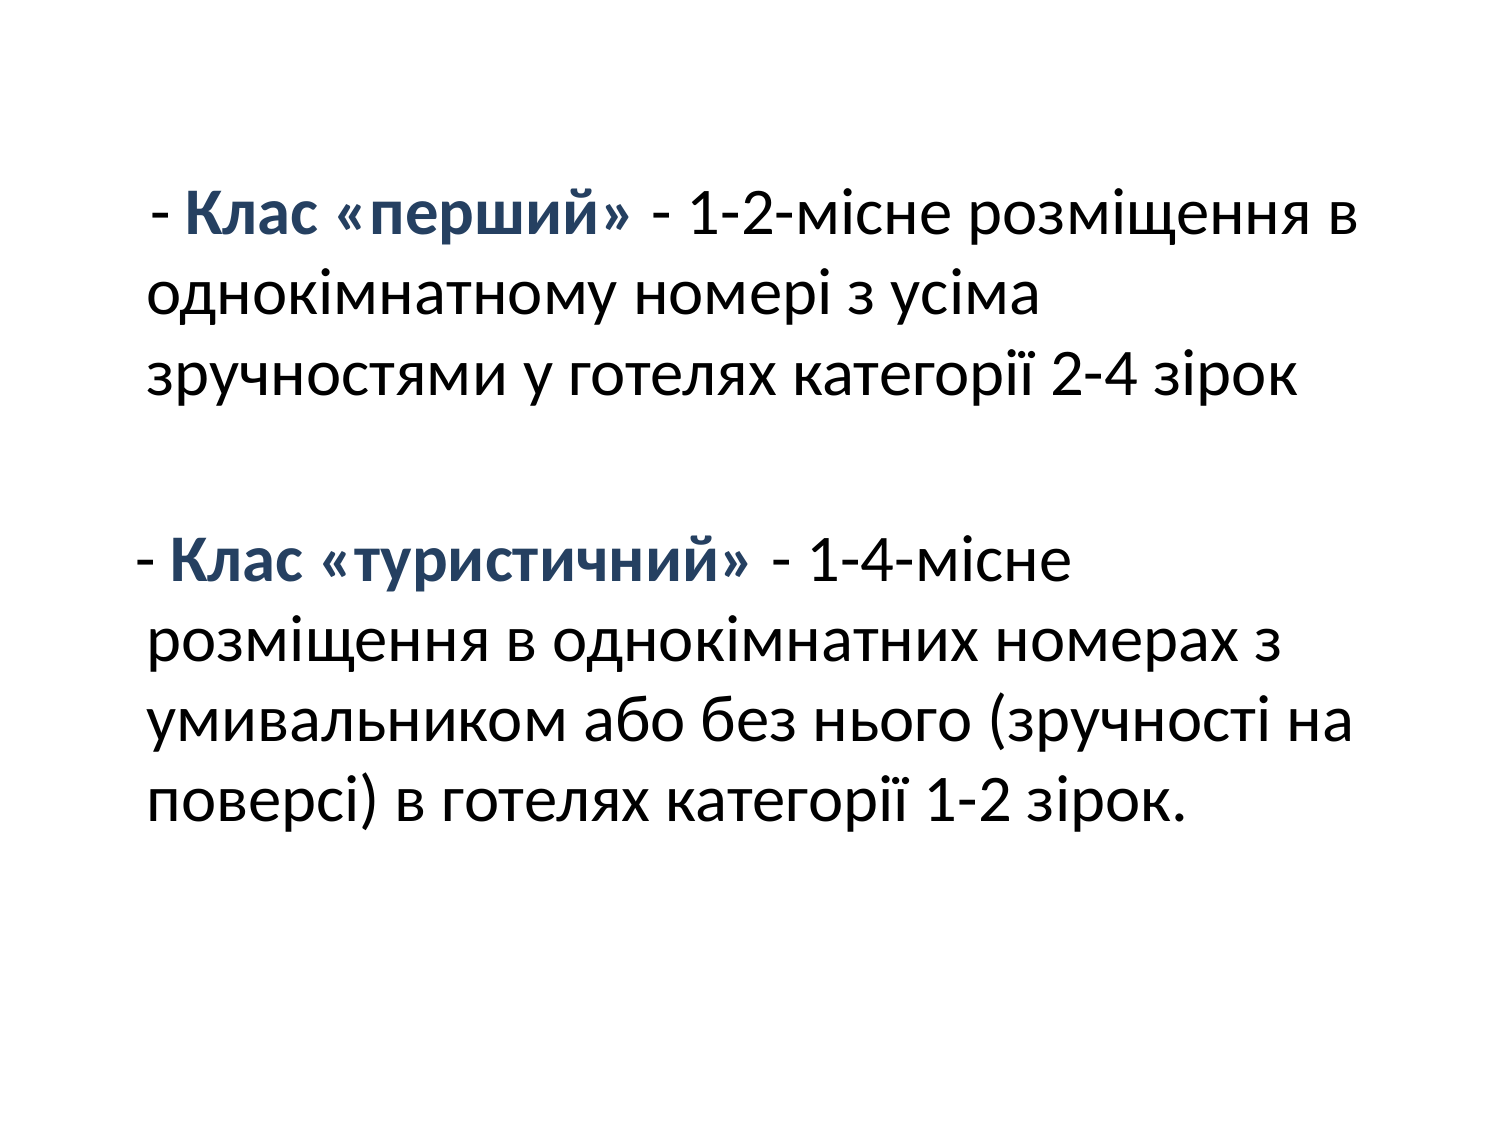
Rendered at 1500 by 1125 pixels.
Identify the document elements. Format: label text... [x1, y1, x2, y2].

list - Клас «перший» - 1-2-місне розміщення в однокімнатному номері з усіма зручностями у готелях категорії 2-4 зірок - Клас «туристичний» - 1-4-місне розміщення в однокімнатних номерах з умивальником або без нього (зручності на поверсі) в готелях категорії 1-2 зірок. [75, 160, 1425, 1005]
